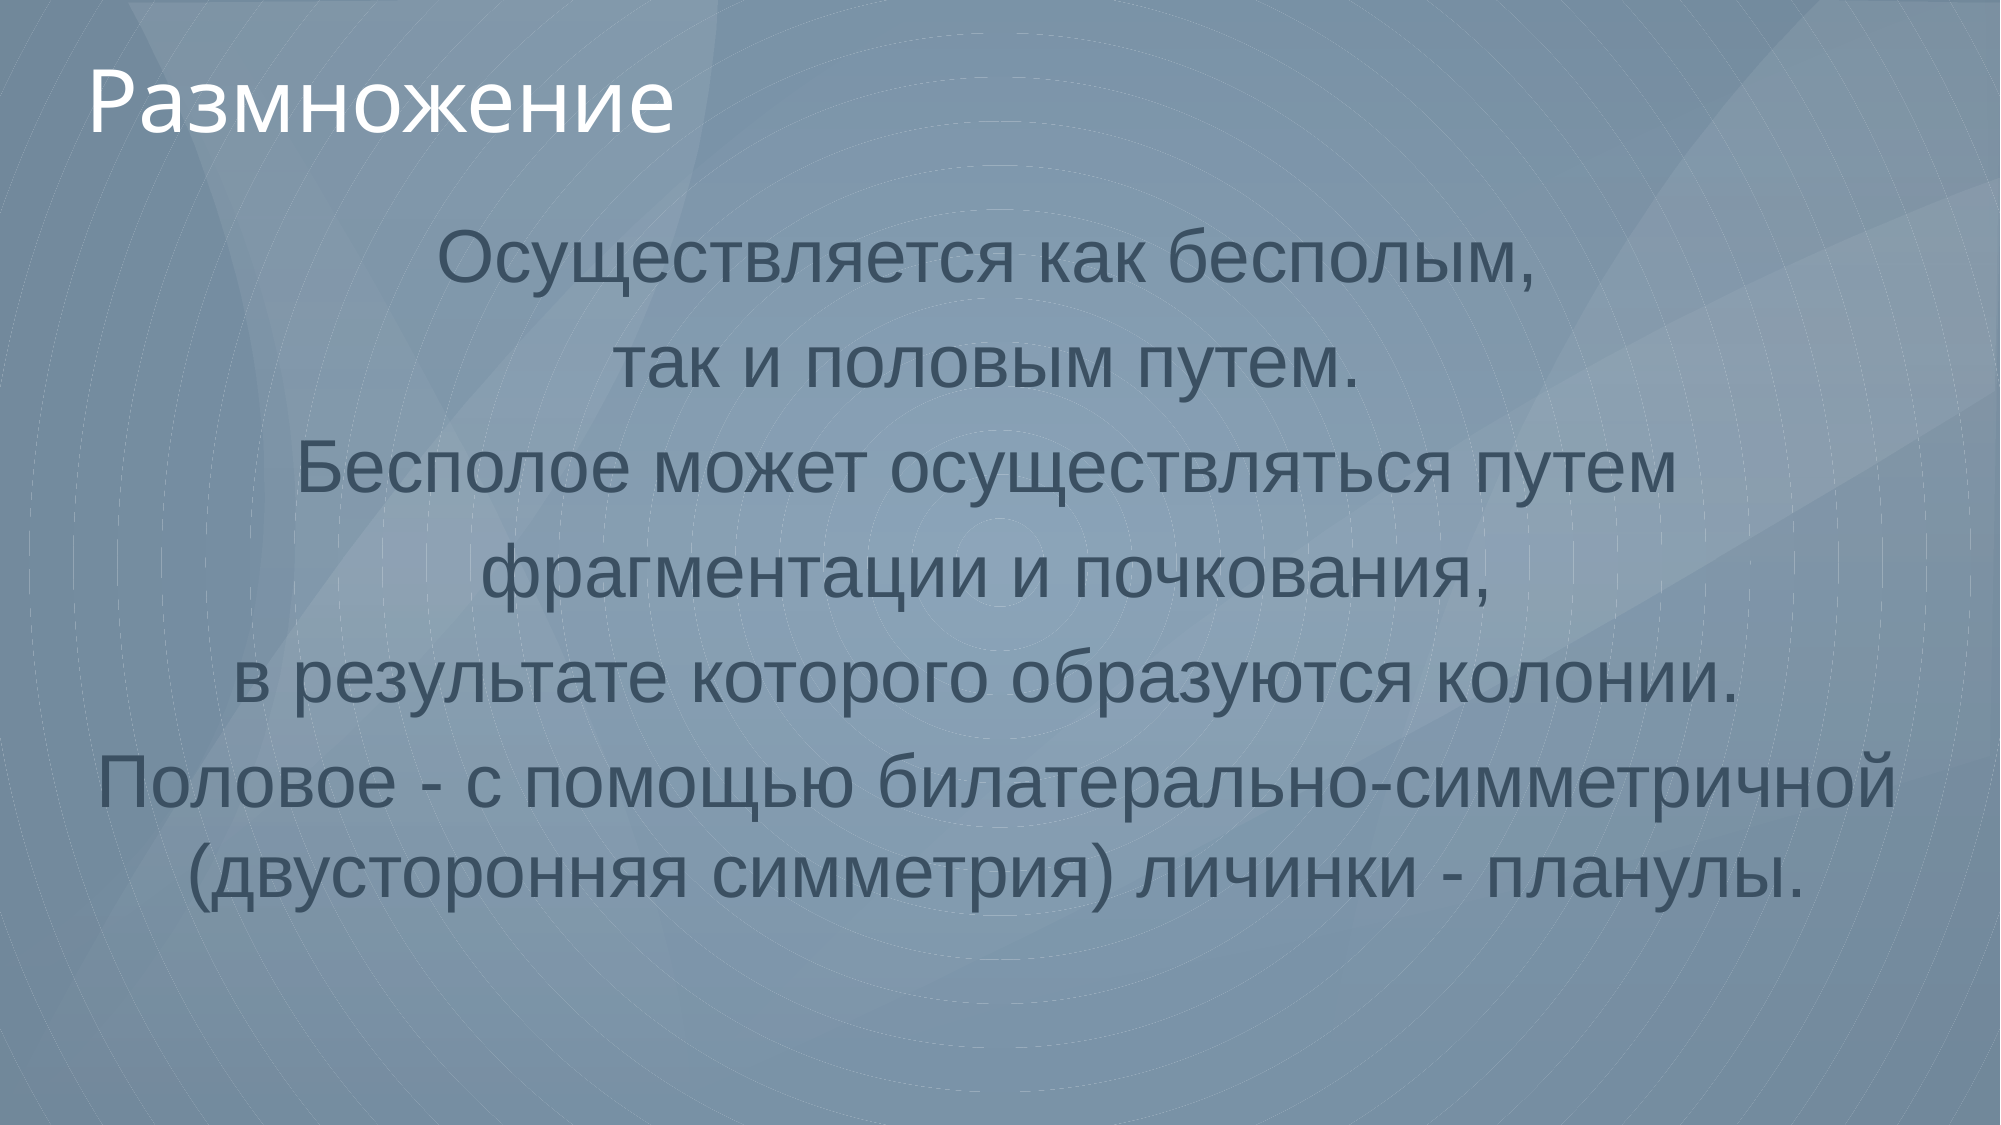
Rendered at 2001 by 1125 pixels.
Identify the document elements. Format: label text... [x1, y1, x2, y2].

list Осуществляется как бесполым, так и половым путем. Бесполое может осуществляться путем фрагментации и почкования, в результате которого образуются колонии. Половое - с помощью билатерально-симметричной (двусторонняя симметрия) личинки - планулы. [70, 200, 1925, 1029]
title Размножение [70, 20, 1925, 175]
